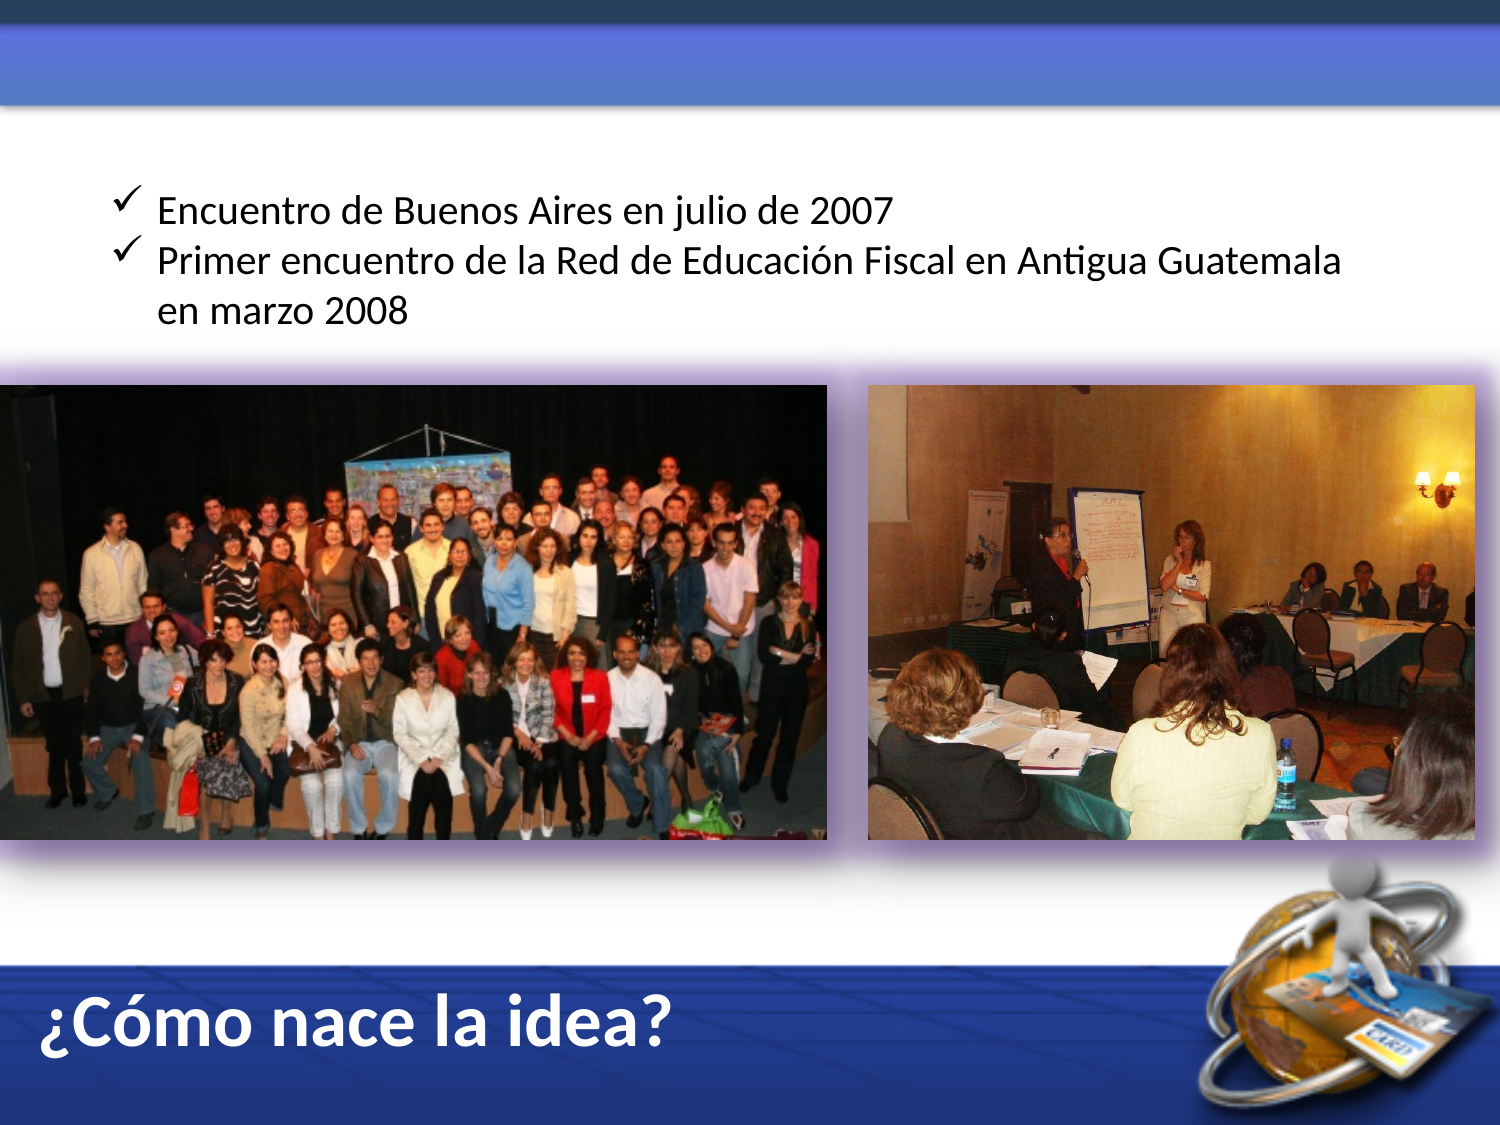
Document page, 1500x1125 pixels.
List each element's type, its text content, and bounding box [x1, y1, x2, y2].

text_box Encuentro de Buenos Aires en julio de 2007 Primer encuentro de la Red de Educación Fiscal en Antigua Guatemala en marzo 2008 [95, 125, 1372, 341]
picture [867, 385, 1475, 841]
picture [0, 0, 1500, 387]
picture [0, 854, 1500, 1125]
picture [0, 385, 827, 841]
text_box ¿Cómo nace la idea? [22, 964, 773, 1069]
